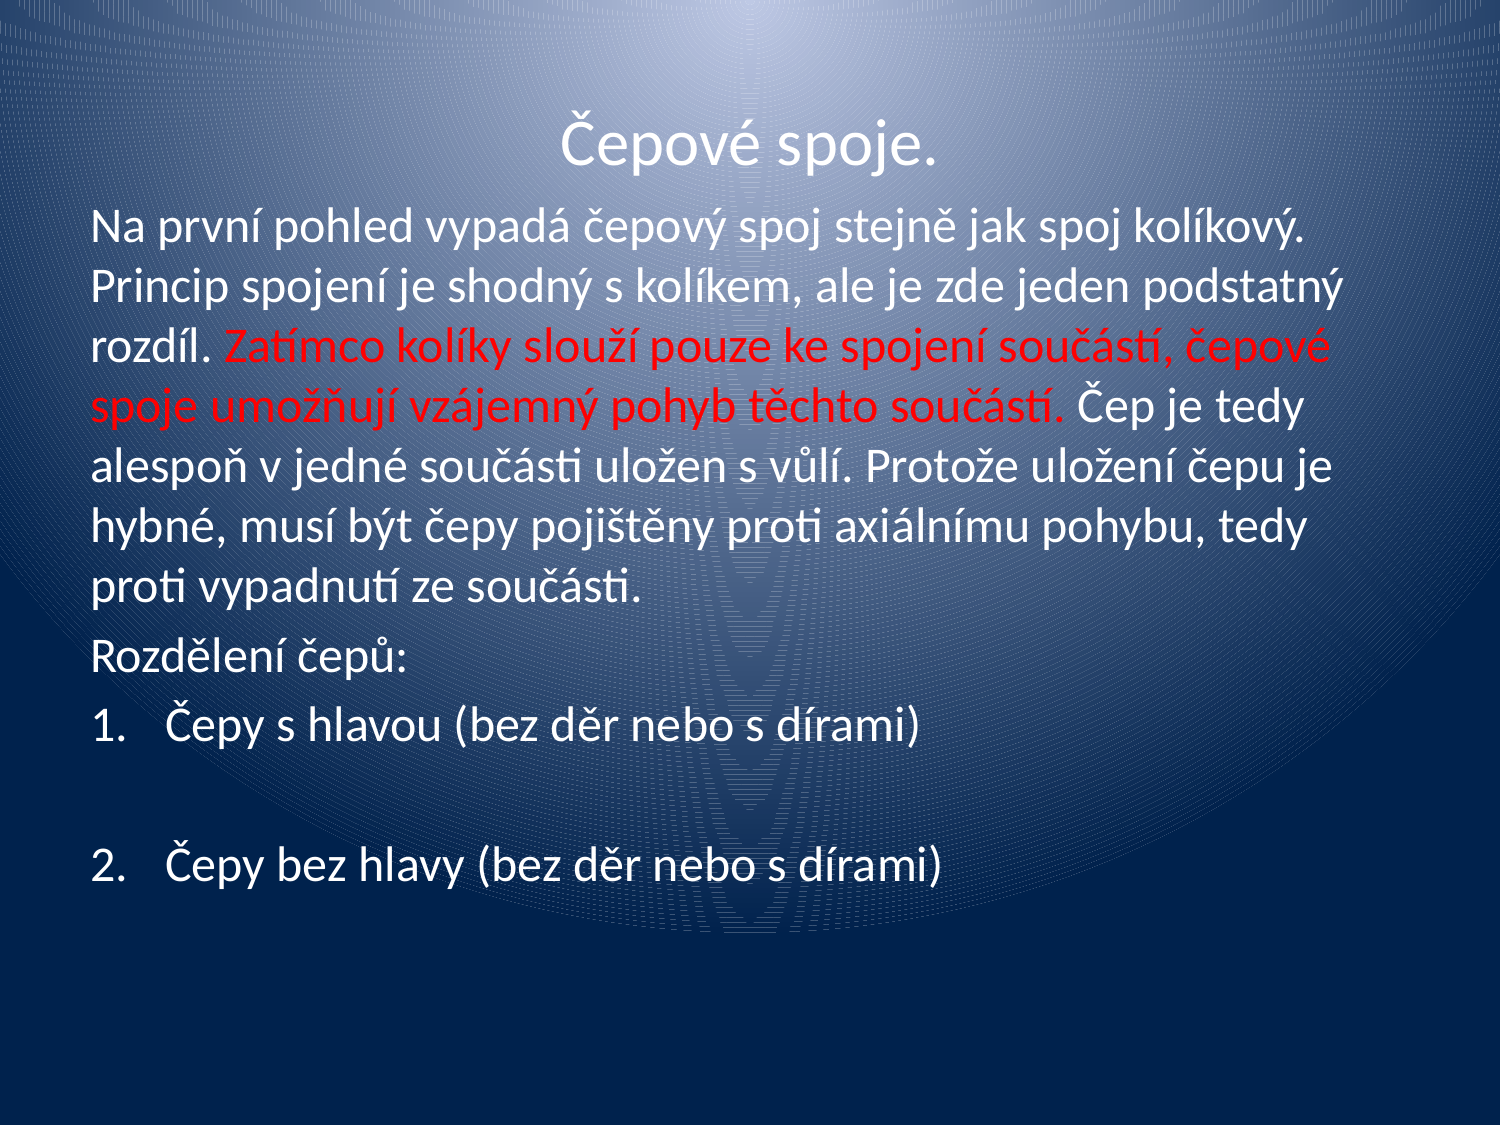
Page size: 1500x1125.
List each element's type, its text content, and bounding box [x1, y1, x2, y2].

list Na první pohled vypadá čepový spoj stejně jak spoj kolíkový. Princip spojení je shodný s kolíkem, ale je zde jeden podstatný rozdíl. Zatímco kolíky slouží pouze ke spojení součástí, čepové spoje umožňují vzájemný pohyb těchto součástí. Čep je tedy alespoň v jedné součásti uložen s vůlí. Protože uložení čepu je hybné, musí být čepy pojištěny proti axiálnímu pohybu, tedy proti vypadnutí ze součásti. Rozdělení čepů: Čepy s hlavou (bez děr nebo s dírami) Čepy bez hlavy (bez děr nebo s dírami) [75, 184, 1425, 1005]
title Čepové spoje. [75, 45, 1425, 184]
